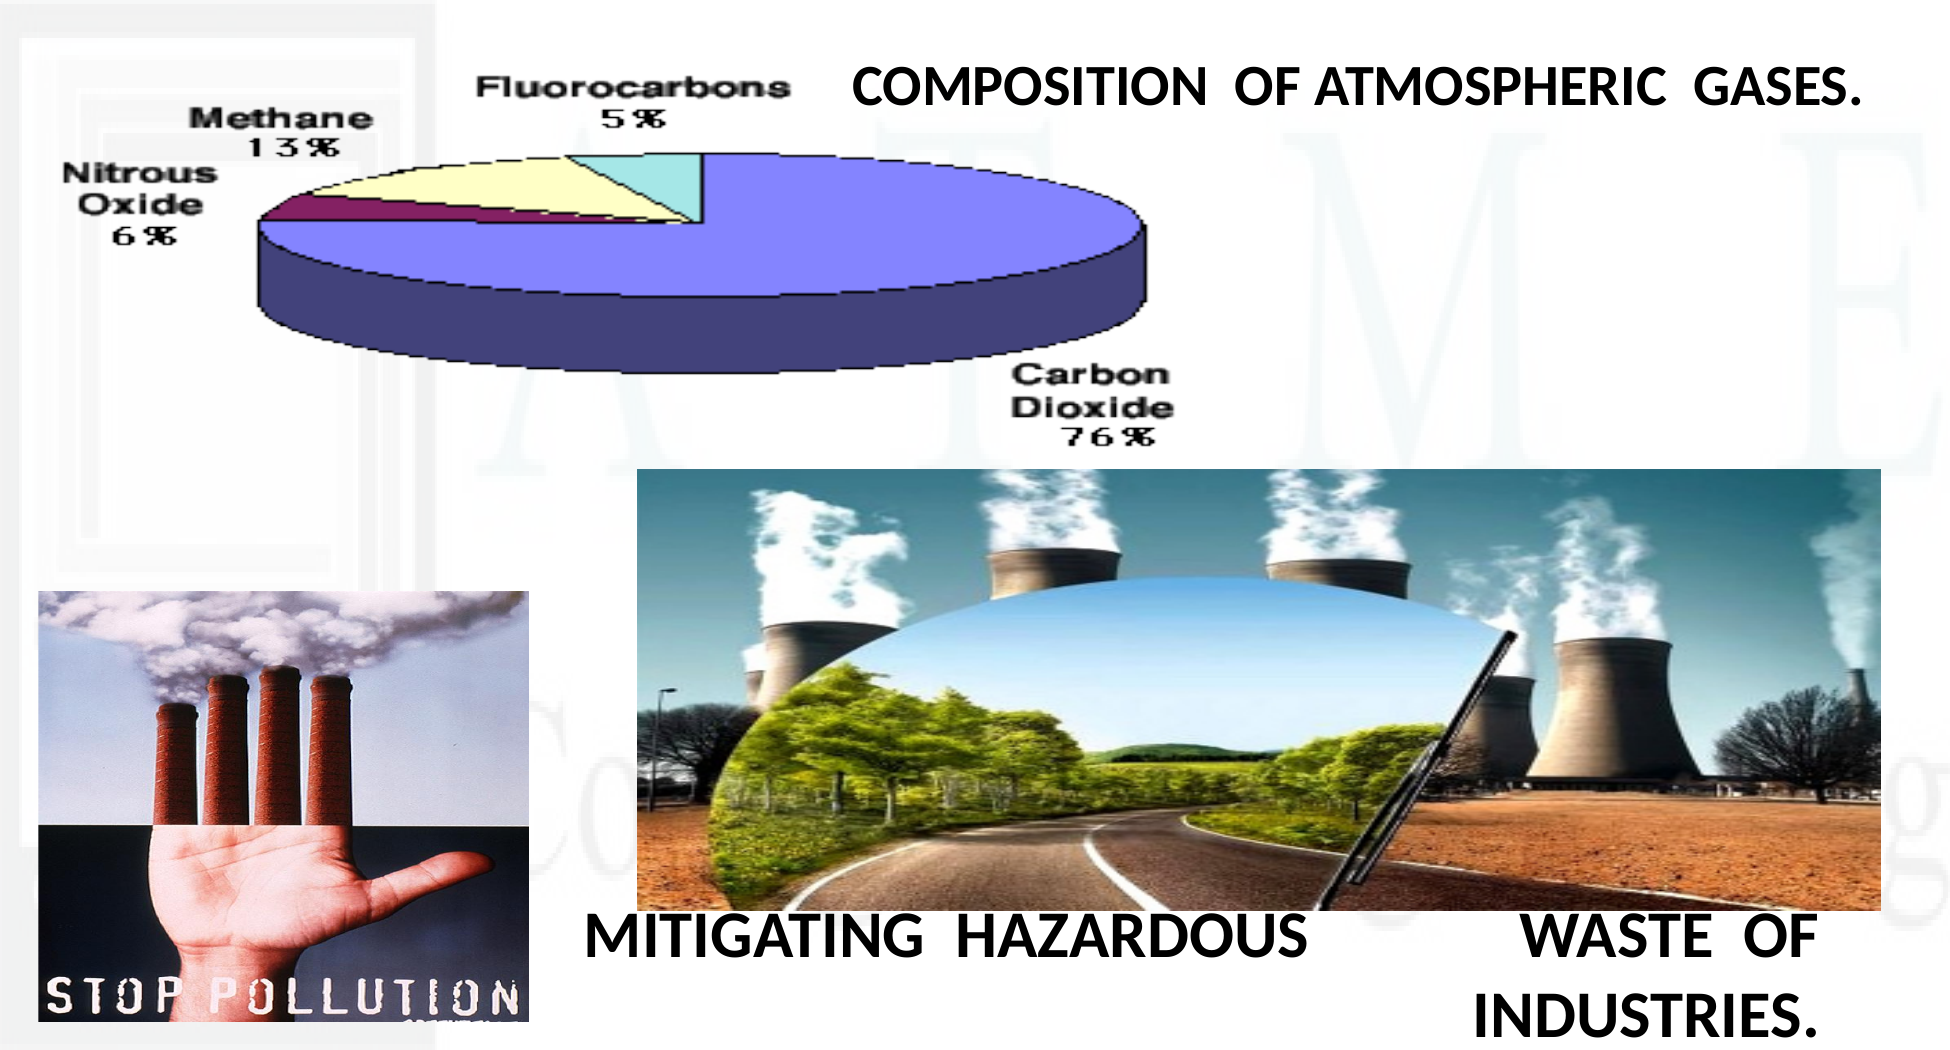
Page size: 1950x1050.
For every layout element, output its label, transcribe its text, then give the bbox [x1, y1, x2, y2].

picture [37, 590, 530, 1022]
picture [636, 469, 1882, 912]
text_box MITIGATING HAZARDOUS WASTE OF INDUSTRIES. [560, 883, 1835, 1050]
picture [37, 50, 1206, 460]
text_box COMPOSITION OF ATMOSPHERIC GASES. [713, 39, 1950, 125]
